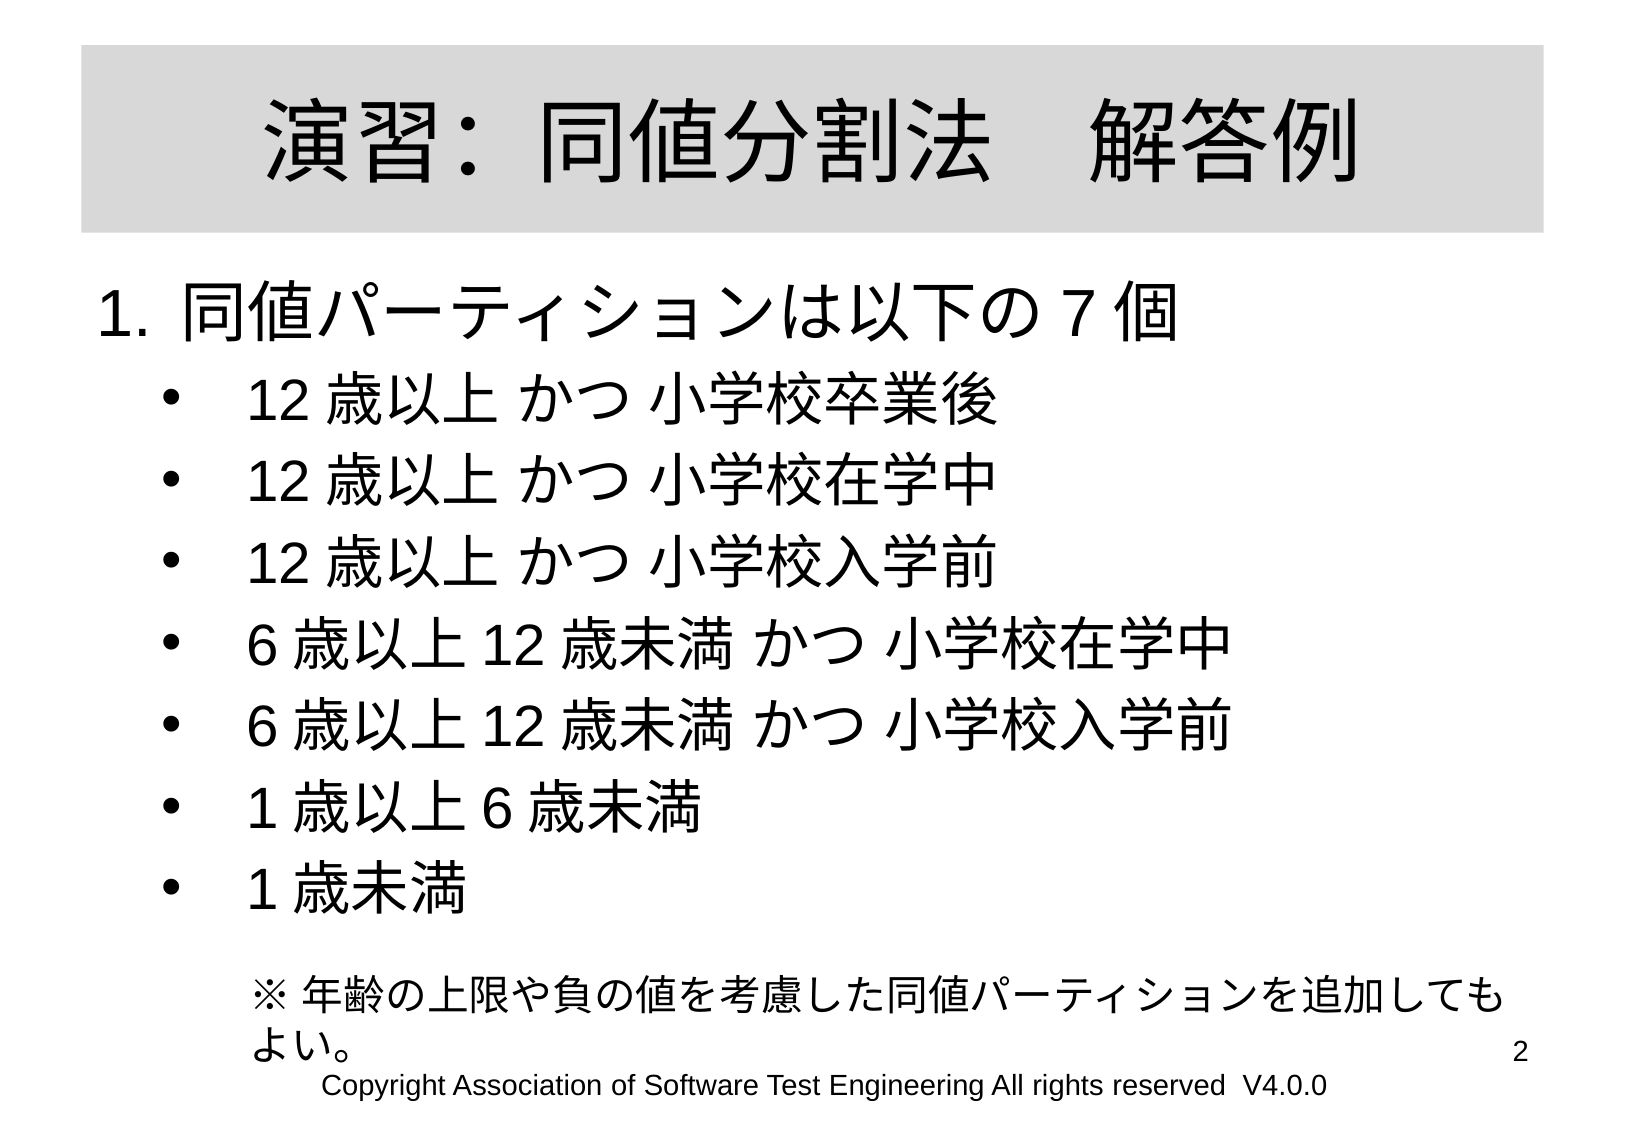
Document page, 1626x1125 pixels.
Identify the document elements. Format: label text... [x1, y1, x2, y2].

list 同値パーティションは以下の7個 12歳以上 かつ 小学校卒業後 12歳以上 かつ 小学校在学中 12歳以上 かつ 小学校入学前 6歳以上12歳未満 かつ 小学校在学中 6歳以上12歳未満 かつ 小学校入学前 1歳以上6歳未満 1歳未満 [81, 262, 1544, 1005]
text_box ※年齢の上限や負の値を考慮した同値パーティションを追加してもよい。 [235, 961, 1538, 1077]
slide_number ‹#› [1415, 1024, 1544, 1103]
title 演習：同値分割法 解答例 [81, 45, 1544, 233]
footer Copyright Association of Software Test Engineering All rights reserved V4.0.0 [233, 1058, 1415, 1103]
